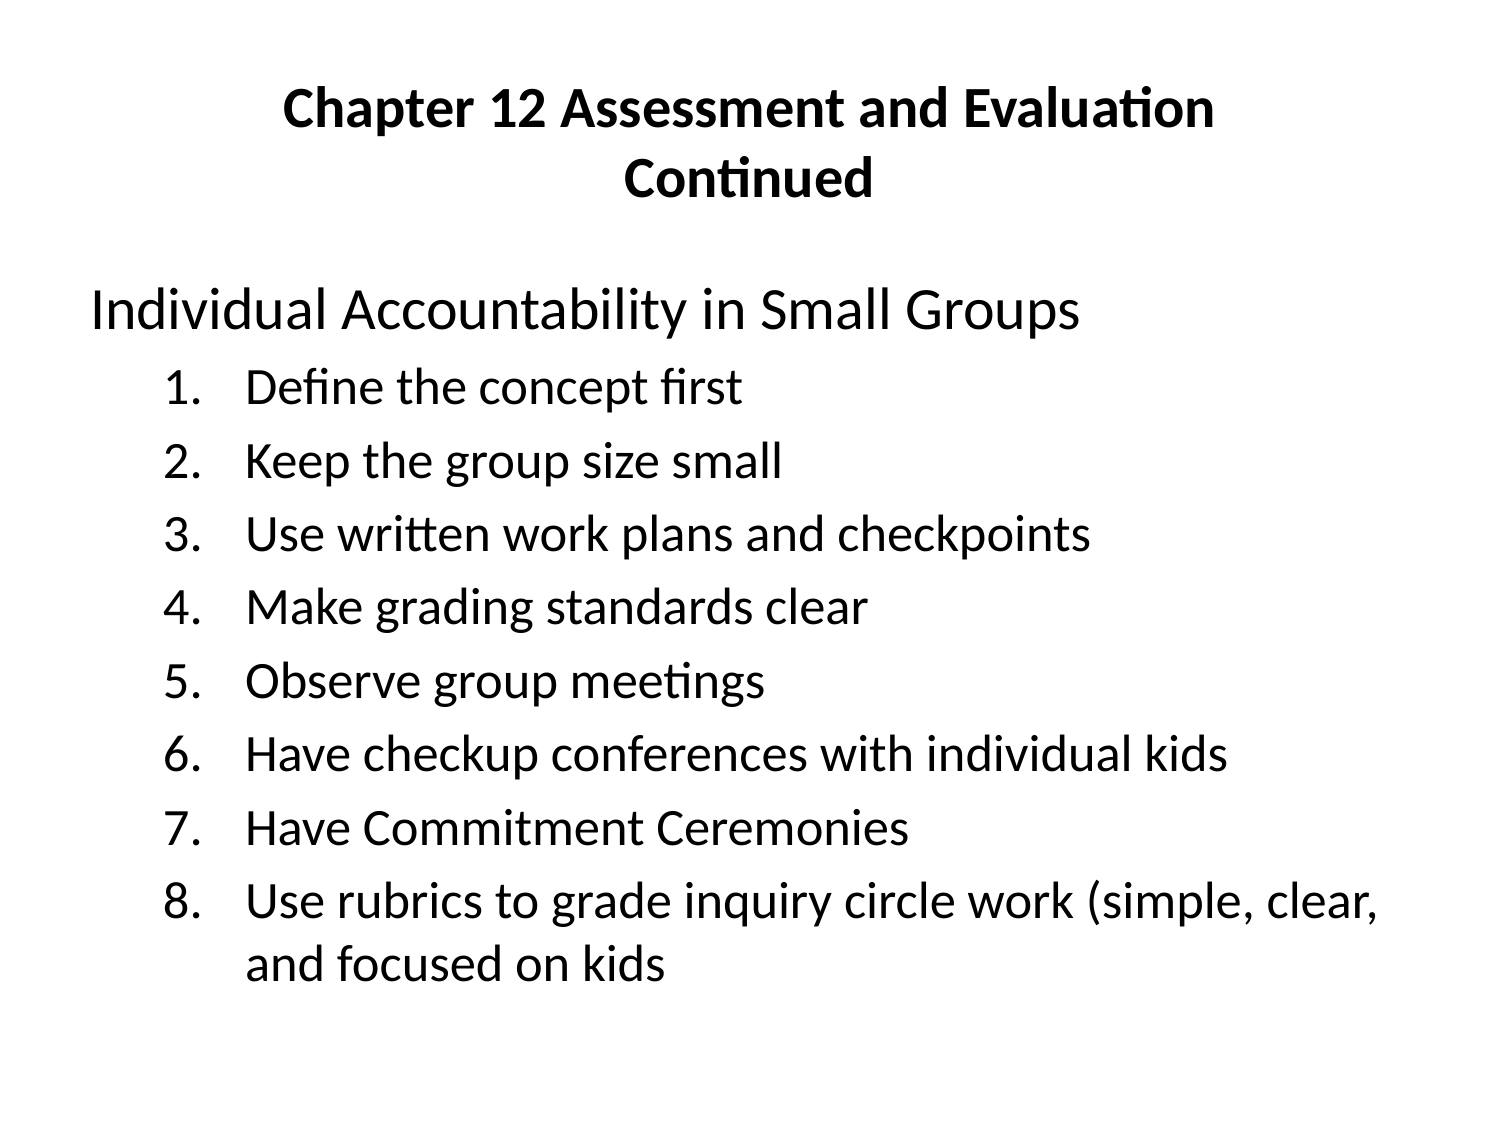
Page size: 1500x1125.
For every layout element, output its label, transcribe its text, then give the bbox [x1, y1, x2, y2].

list Individual Accountability in Small Groups Define the concept first Keep the group size small Use written work plans and checkpoints Make grading standards clear Observe group meetings Have checkup conferences with individual kids Have Commitment Ceremonies Use rubrics to grade inquiry circle work (simple, clear, and focused on kids [75, 262, 1425, 1005]
title Chapter 12 Assessment and Evaluation Continued [75, 45, 1425, 233]
